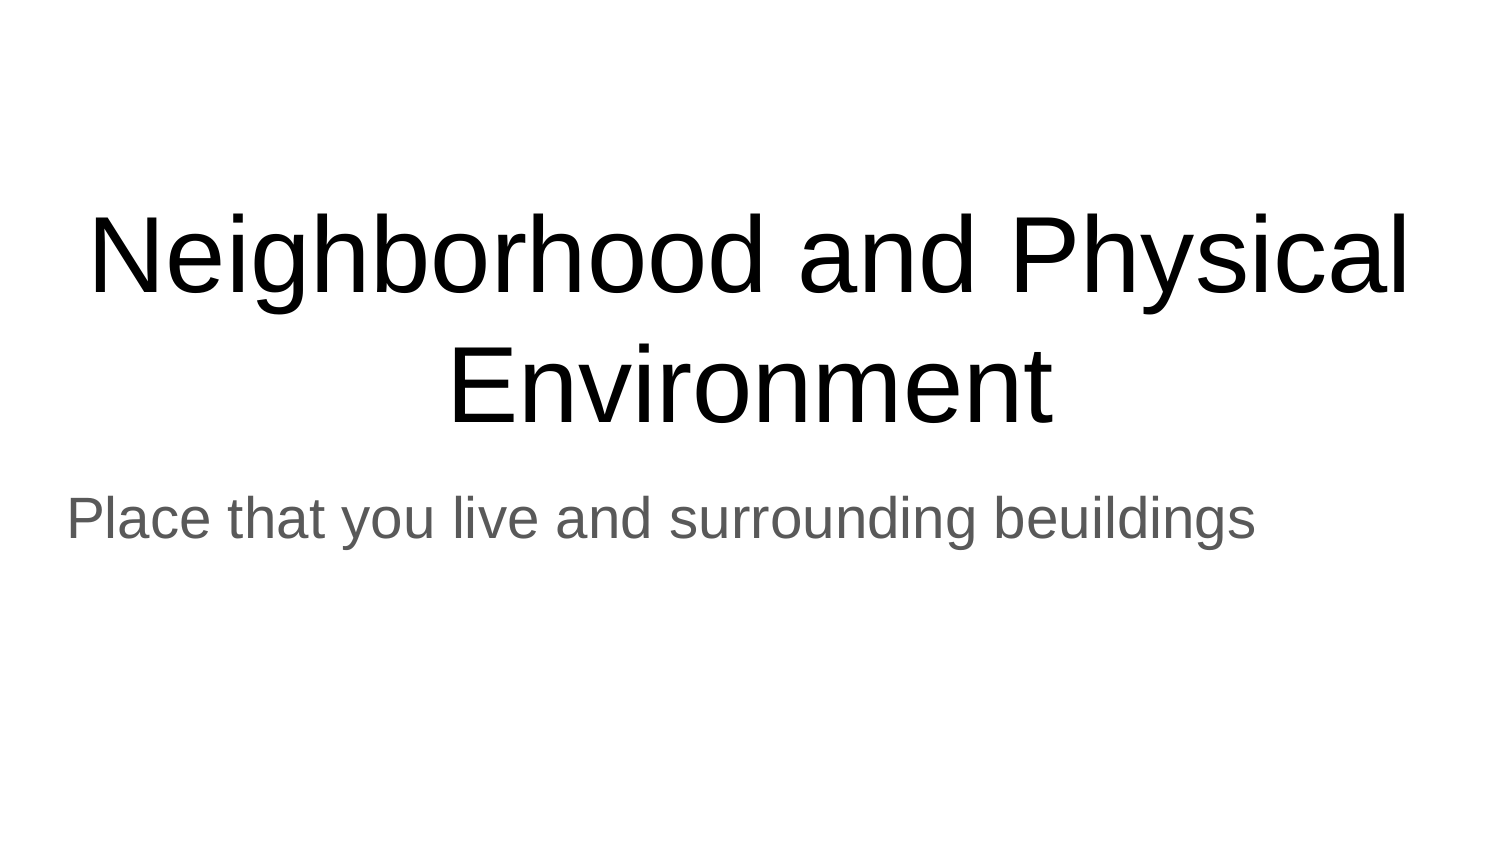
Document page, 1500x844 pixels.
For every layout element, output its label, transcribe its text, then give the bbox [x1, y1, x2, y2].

subtitle Place that you live and surrounding beuildings [51, 464, 1449, 595]
title Neighborhood and Physical Environment [51, 122, 1449, 459]
